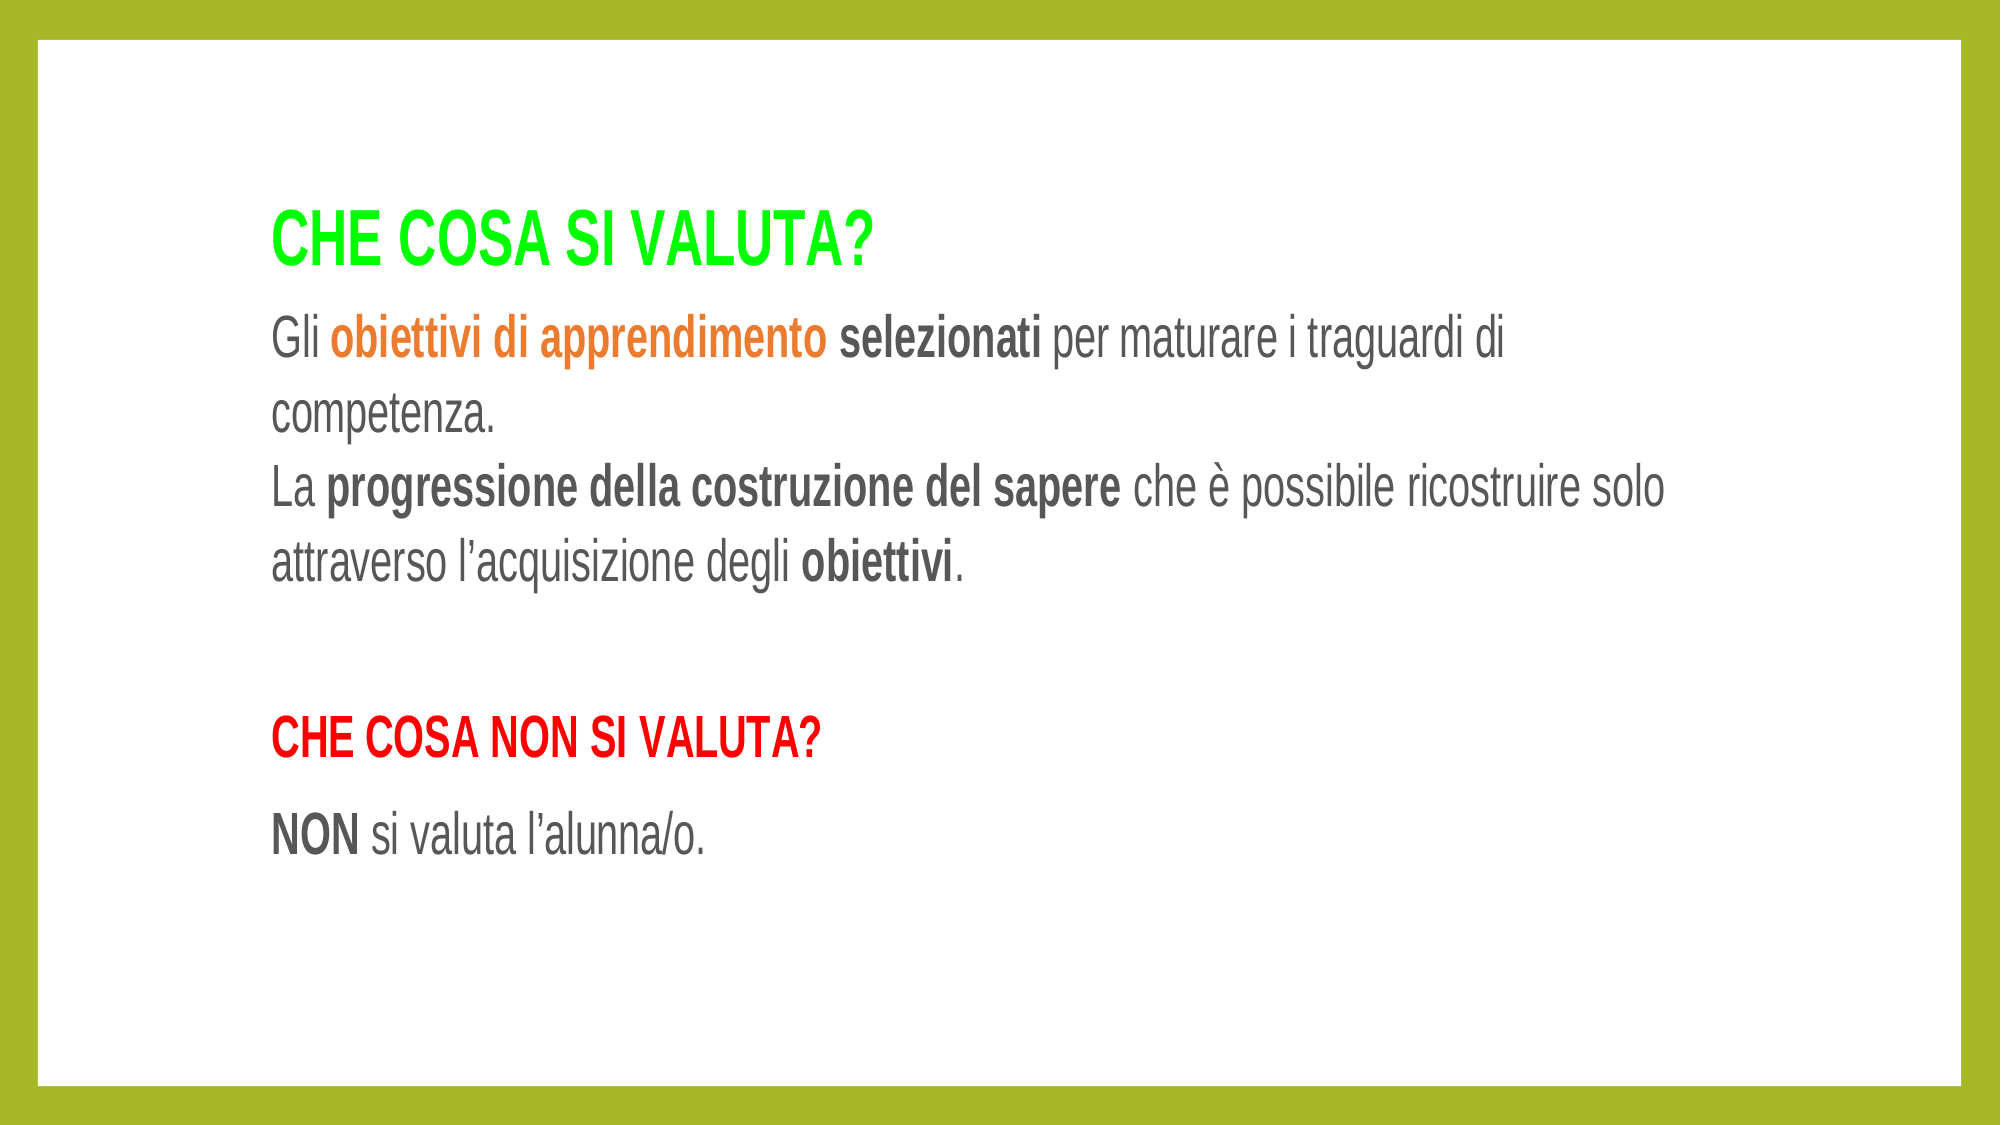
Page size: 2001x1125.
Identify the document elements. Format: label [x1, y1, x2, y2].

picture [159, 191, 1751, 869]
